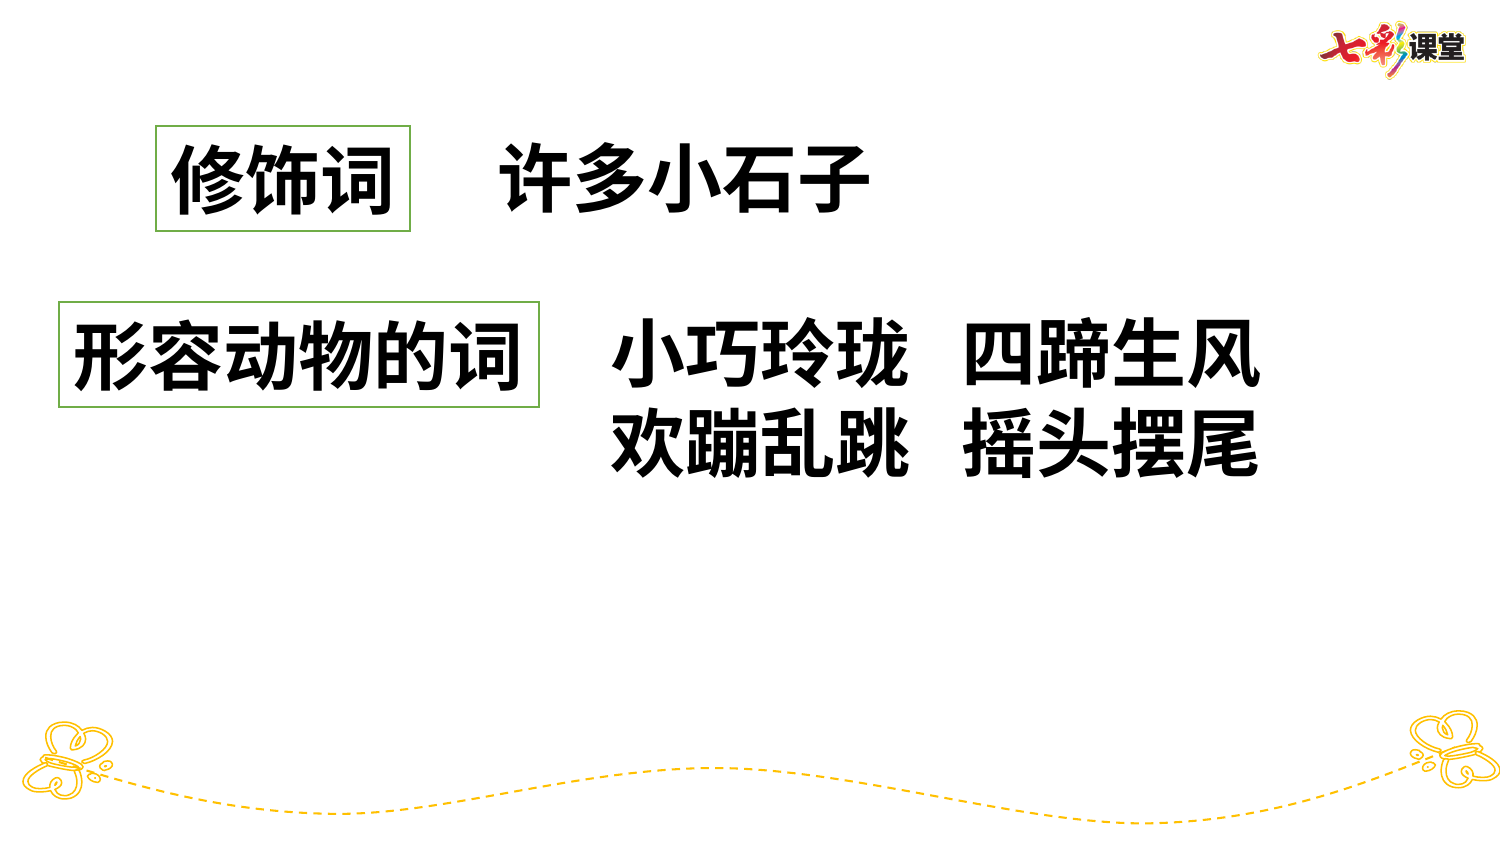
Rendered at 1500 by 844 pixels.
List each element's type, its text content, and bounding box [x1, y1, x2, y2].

text_box 形容动物的词 [58, 301, 540, 408]
text_box 许多小石子 [486, 126, 918, 228]
picture [1316, 20, 1468, 80]
text_box 小巧玲珑 四蹄生风 欢蹦乱跳 摇头摆尾 [599, 300, 1325, 492]
text_box 修饰词 [155, 125, 411, 232]
